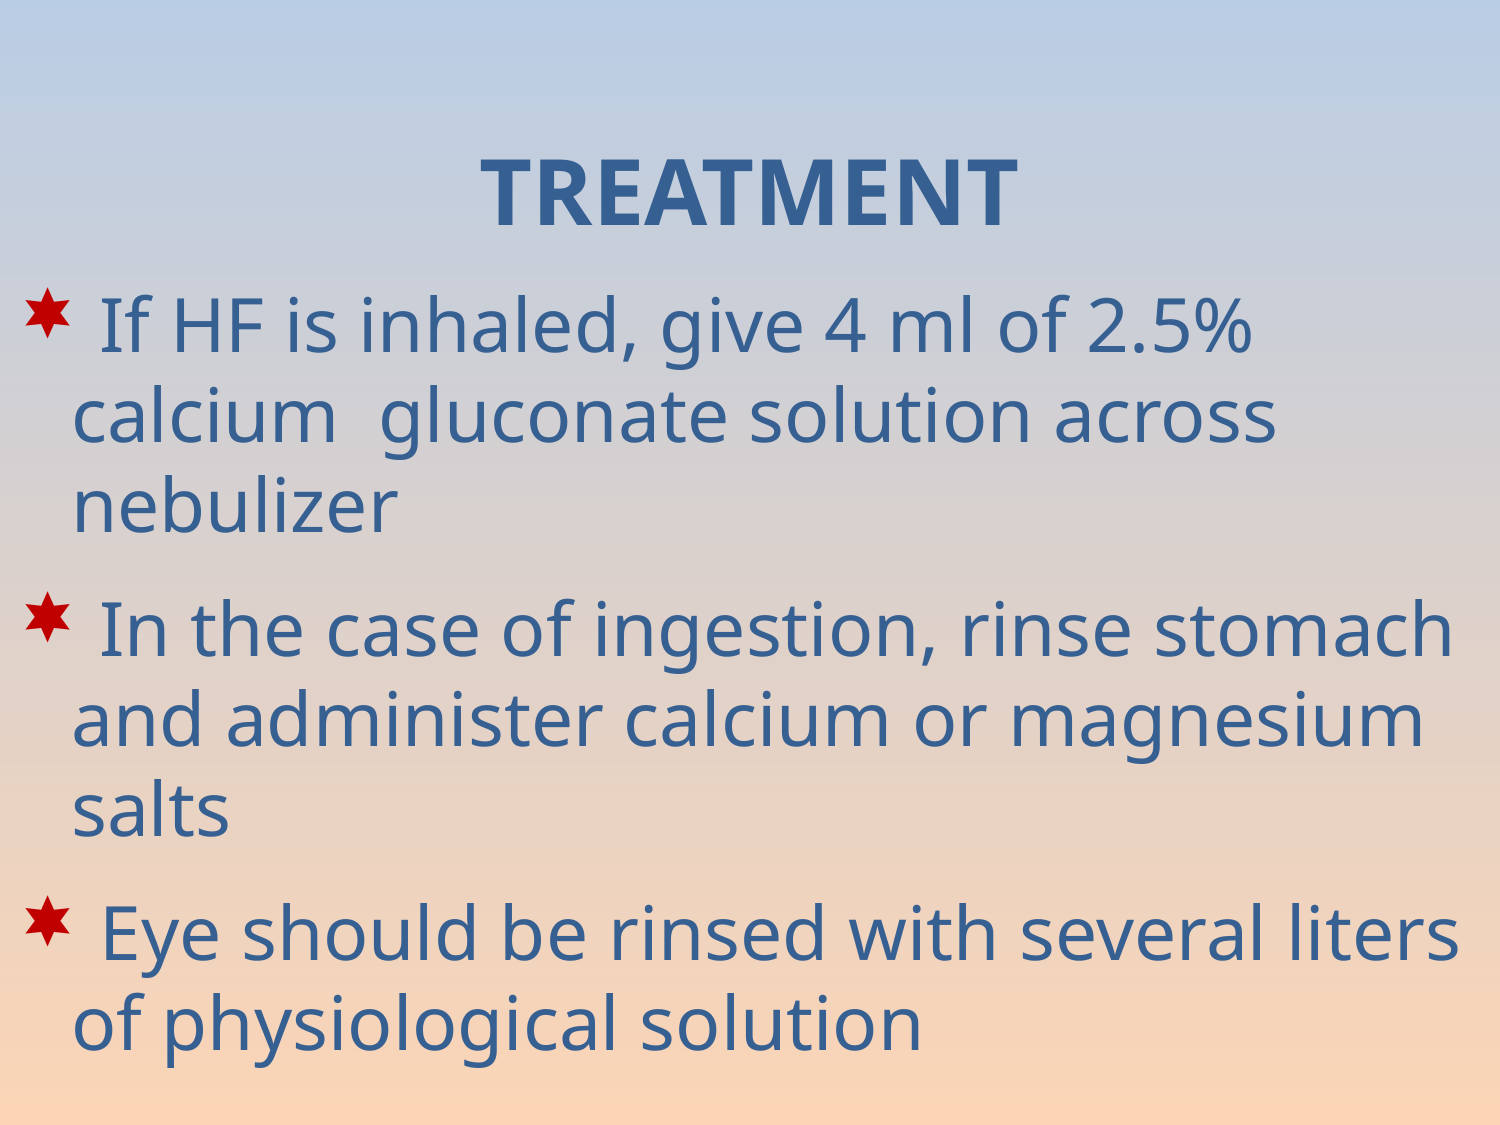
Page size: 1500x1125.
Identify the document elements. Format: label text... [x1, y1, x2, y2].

text_box TREATMENT If HF is inhaled, give 4 ml of 2.5% calcium gluconate solution across nebulizer In the case of ingestion, rinse stomach and administer calcium or magnesium salts Eye should be rinsed with several liters of physiological solution [0, 0, 1500, 1125]
